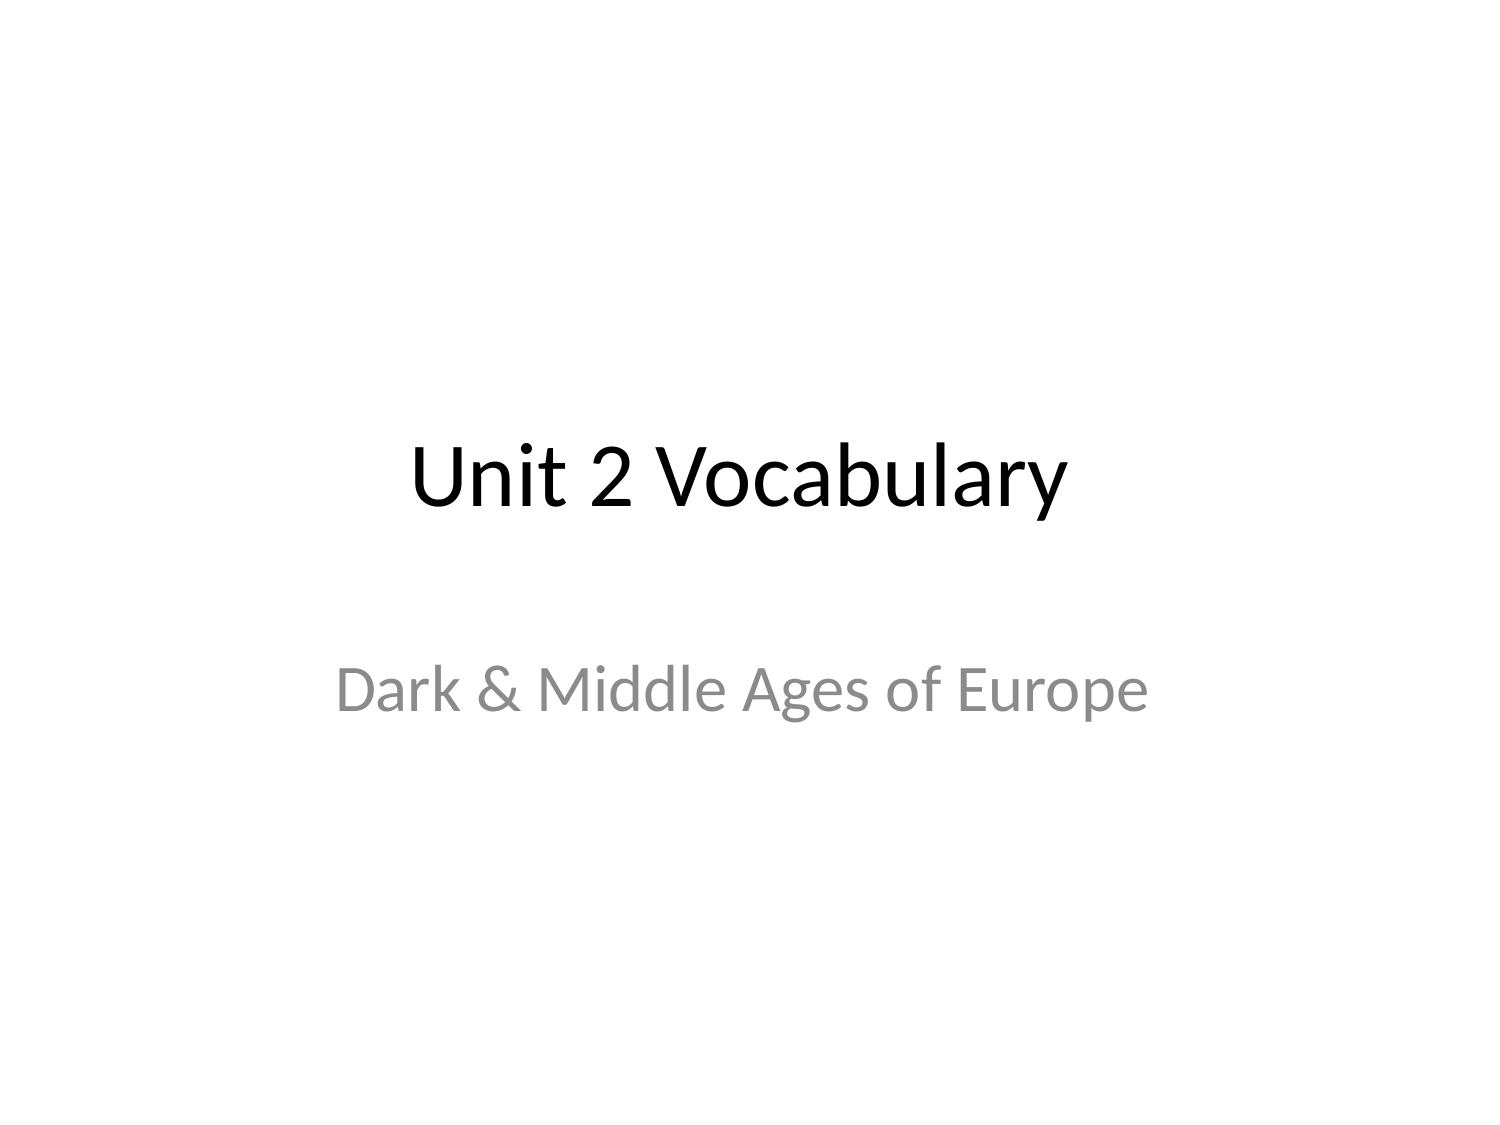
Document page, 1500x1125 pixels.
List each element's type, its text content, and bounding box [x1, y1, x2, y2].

title Unit 2 Vocabulary [112, 349, 1388, 591]
subtitle Dark & Middle Ages of Europe [225, 637, 1275, 925]
